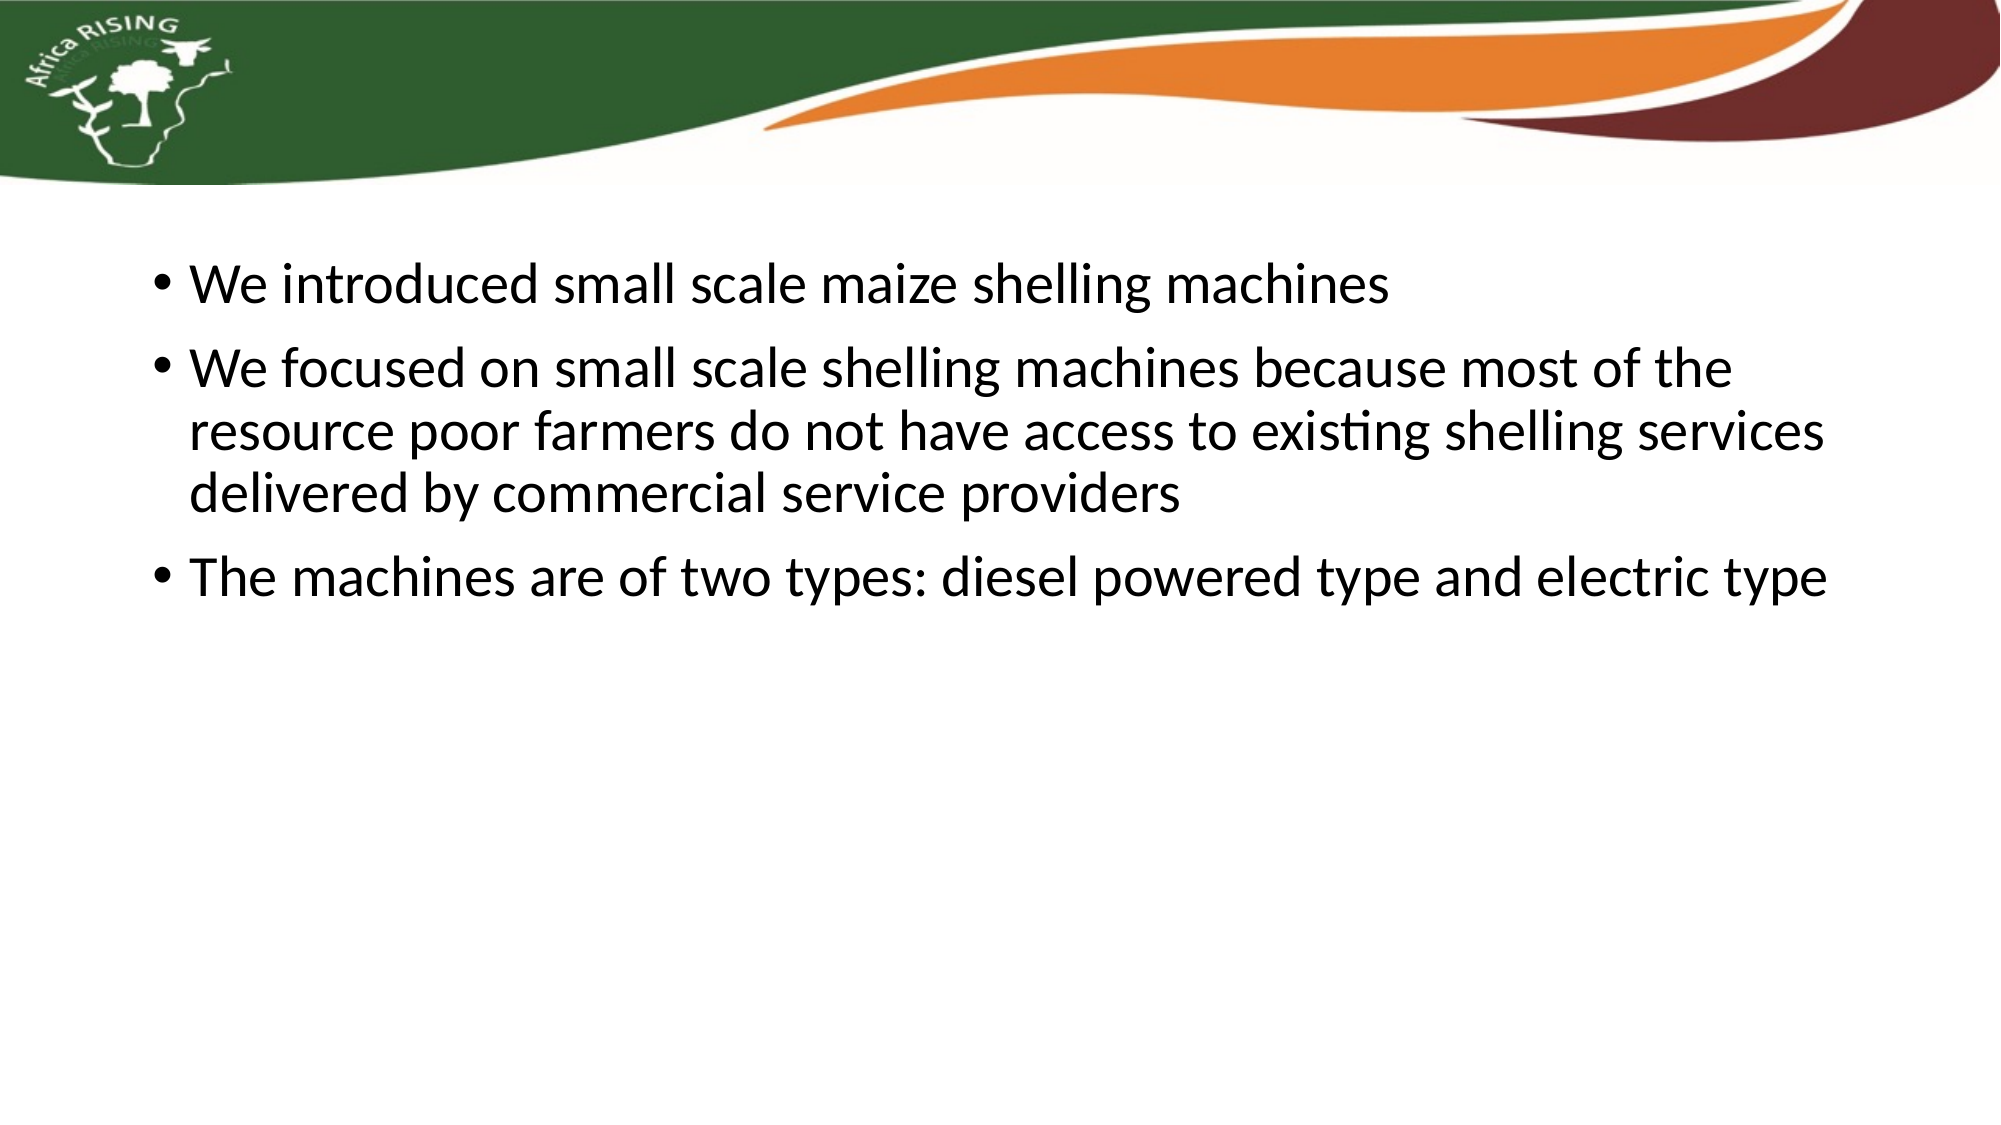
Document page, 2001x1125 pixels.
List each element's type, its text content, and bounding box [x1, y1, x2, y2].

list We introduced small scale maize shelling machines We focused on small scale shelling machines because most of the resource poor farmers do not have access to existing shelling services delivered by commercial service providers The machines are of two types: diesel powered type and electric type [137, 245, 1863, 1014]
picture [0, 0, 2000, 185]
